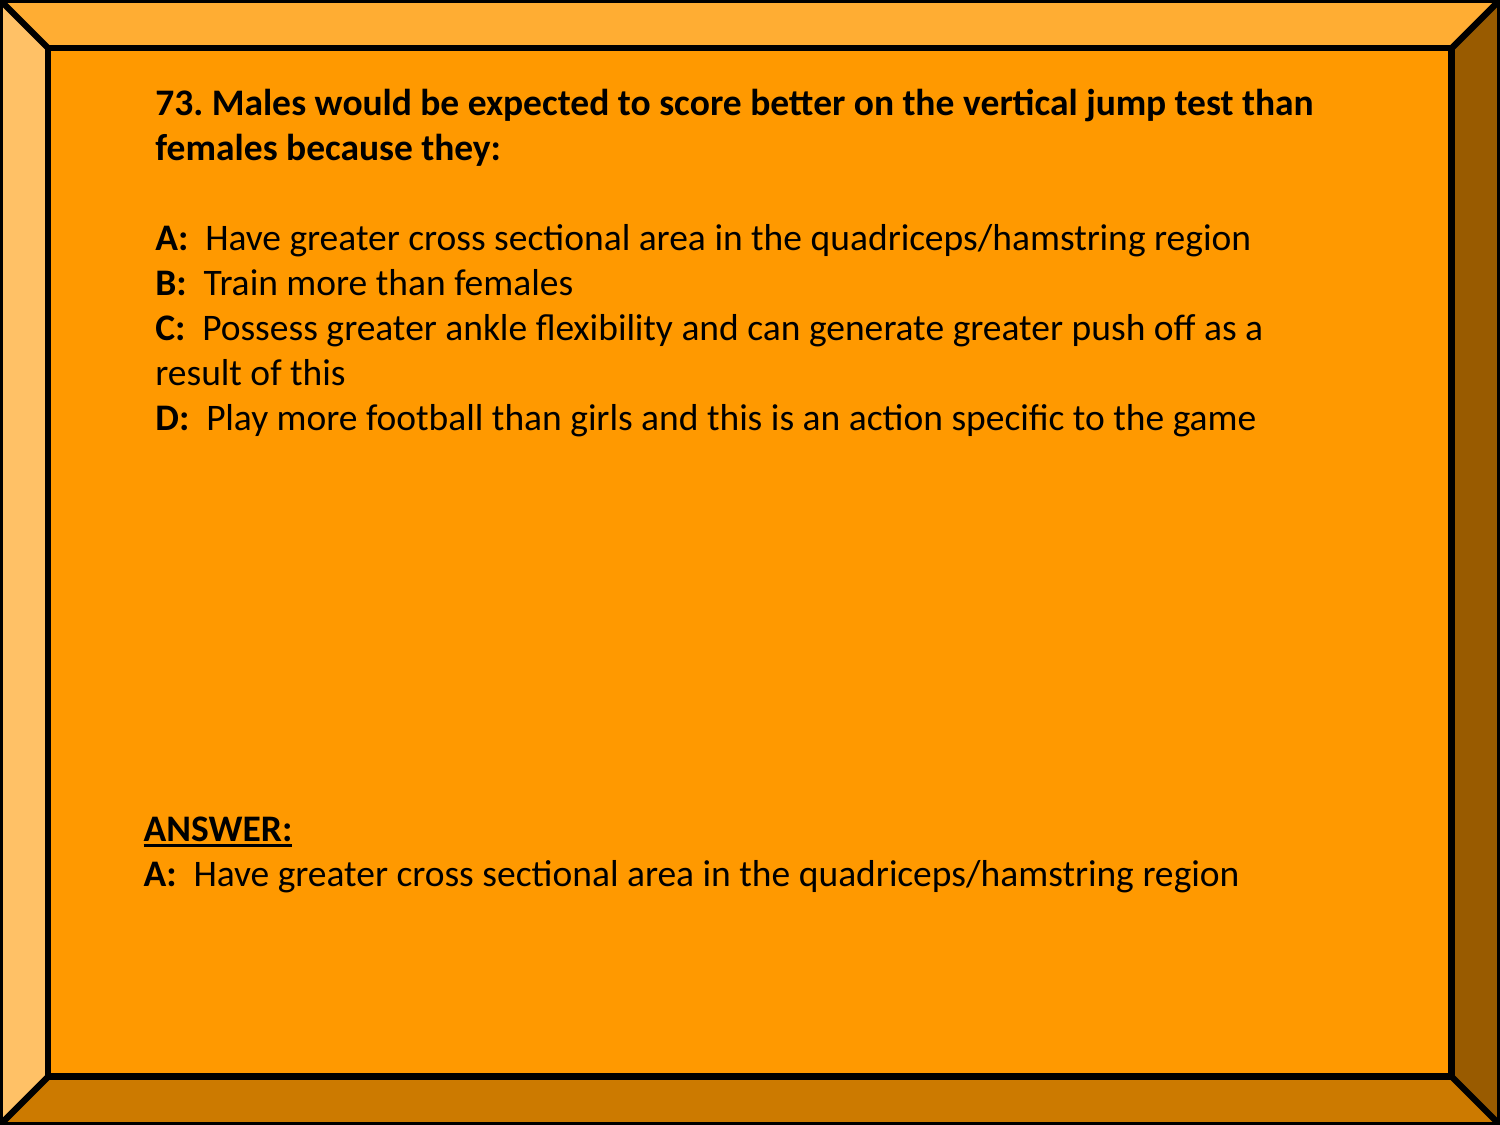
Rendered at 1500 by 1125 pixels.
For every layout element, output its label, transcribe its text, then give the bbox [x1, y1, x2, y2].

text_box ANSWER: A: Have greater cross sectional area in the quadriceps/hamstring region [128, 796, 1383, 902]
text_box 73. Males would be expected to score better on the vertical jump test than females because they: A: Have greater cross sectional area in the quadriceps/hamstring region B: Train more than females C: Possess greater ankle flexibility and can generate greater push off as a result of this D: Play more football than girls and this is an action specific to the game [140, 70, 1371, 490]
